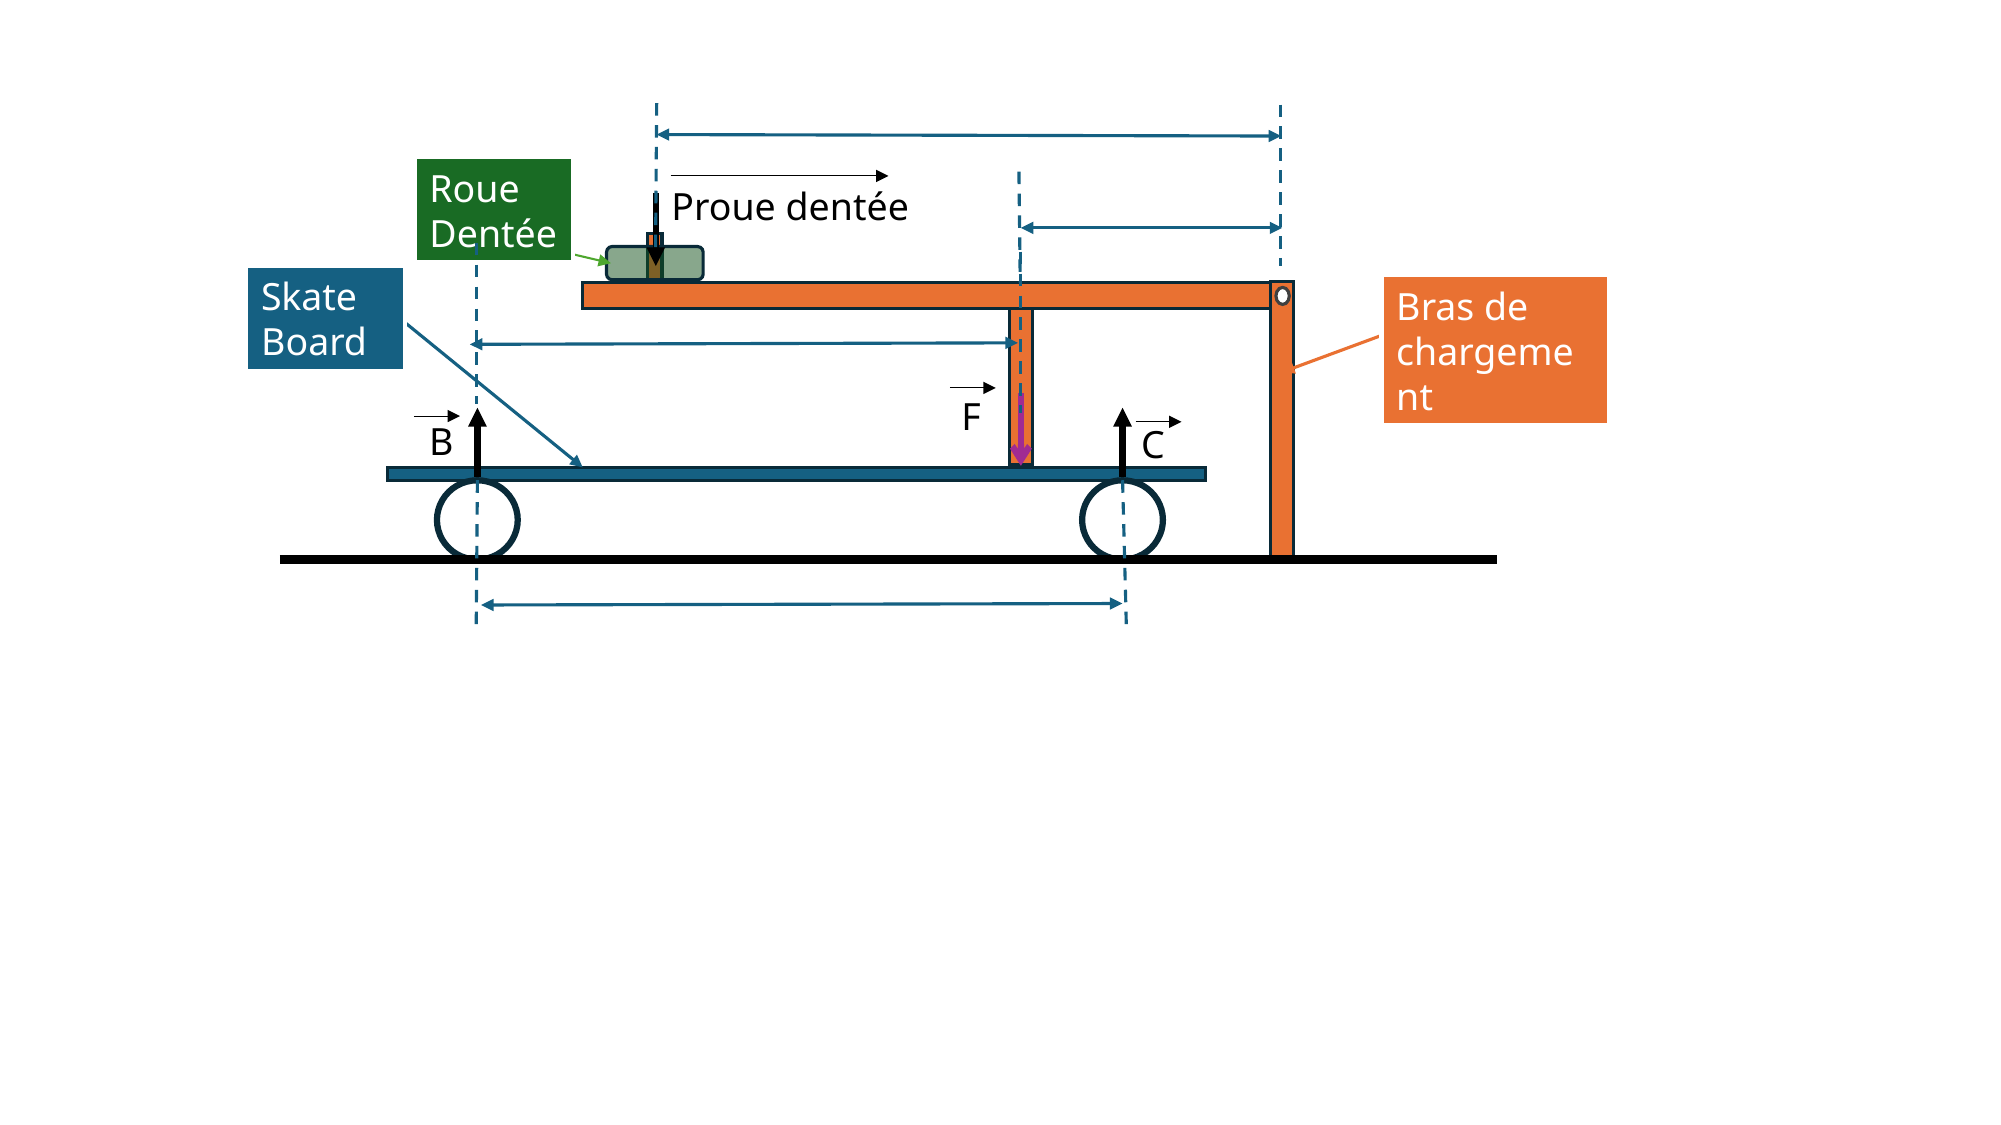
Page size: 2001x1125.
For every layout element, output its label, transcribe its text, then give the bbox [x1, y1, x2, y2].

text_box Bras de chargement [1379, 273, 1611, 427]
text_box [1008, 345, 1019, 445]
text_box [387, 308, 584, 468]
text_box Skate Board [244, 264, 407, 373]
text_box [1008, 446, 1020, 466]
text_box [478, 466, 1121, 482]
text_box [1080, 478, 1127, 555]
text_box v [435, 478, 520, 555]
text_box F [946, 385, 1014, 446]
text_box [386, 466, 476, 482]
text_box [1128, 479, 1165, 555]
text_box [659, 236, 664, 244]
text_box Roue Dentée [412, 155, 575, 264]
text_box [1021, 307, 1034, 466]
text_box [581, 281, 1019, 310]
text_box [1269, 280, 1295, 555]
text_box [1008, 307, 1019, 342]
text_box [646, 232, 653, 244]
text_box C [1126, 413, 1194, 474]
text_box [1122, 479, 1128, 634]
text_box [1021, 281, 1269, 310]
text_box [604, 244, 705, 282]
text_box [1281, 292, 1498, 373]
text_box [484, 233, 612, 264]
text_box Proue dentée [658, 175, 1010, 236]
text_box [1274, 285, 1291, 306]
text_box [1124, 466, 1207, 482]
